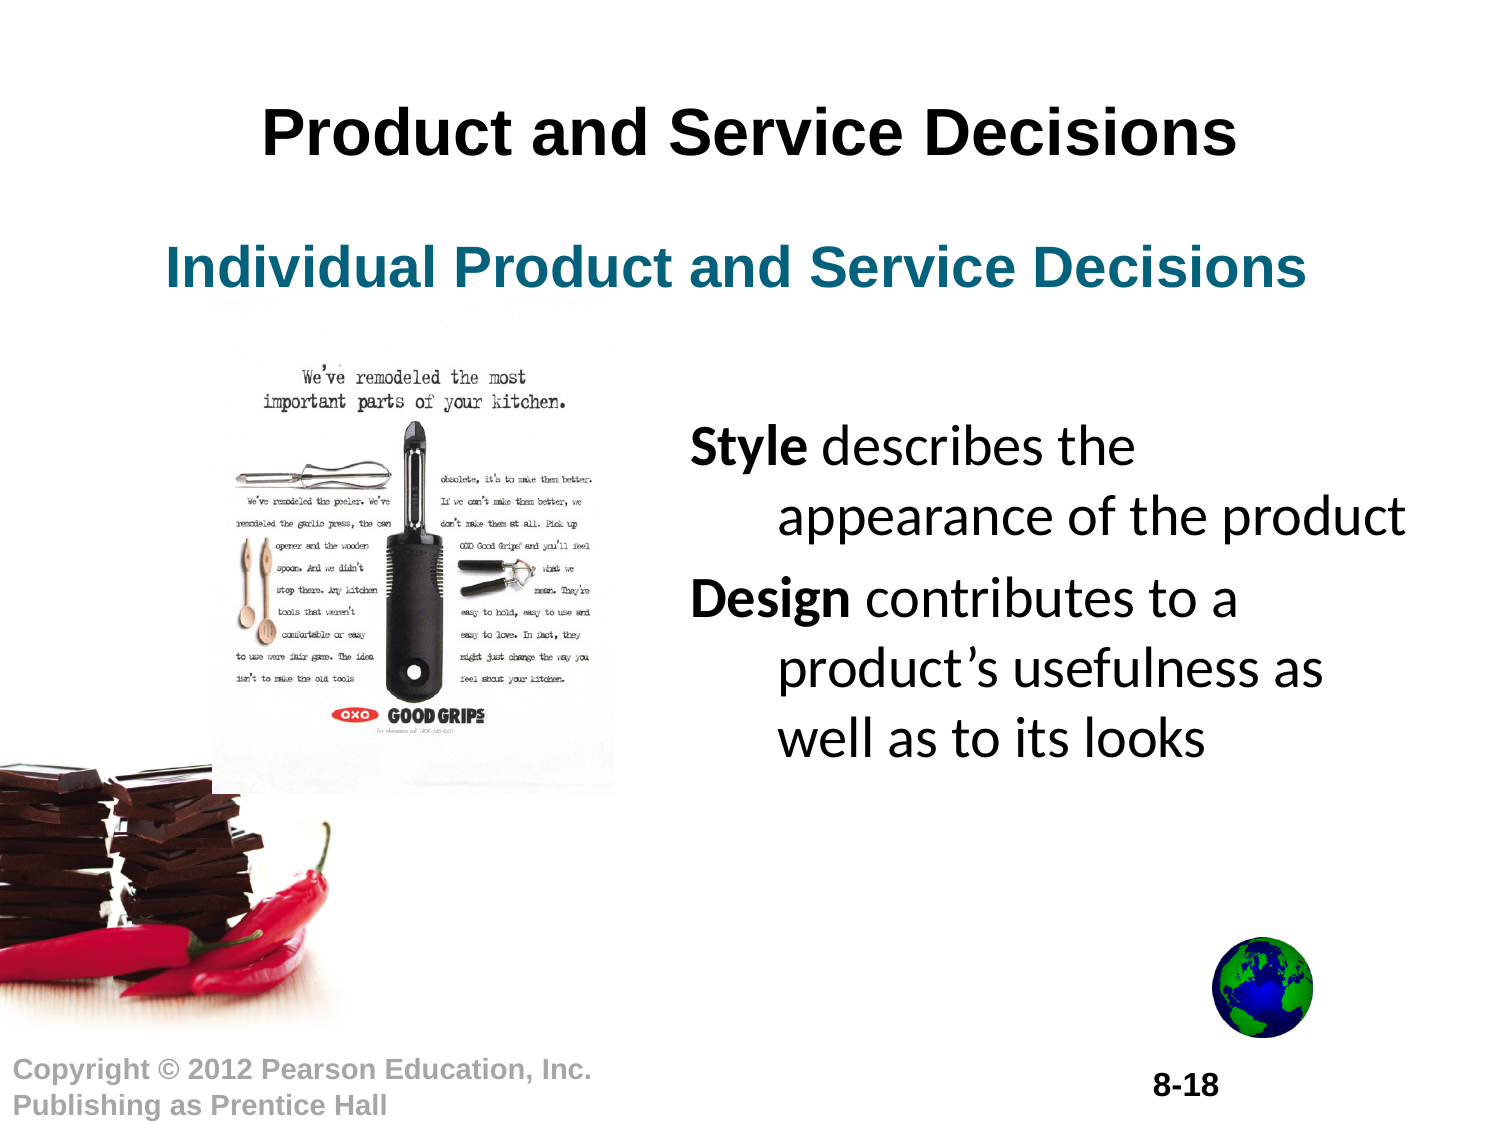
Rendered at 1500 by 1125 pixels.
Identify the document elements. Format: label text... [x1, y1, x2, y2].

picture [0, 299, 614, 1038]
picture [1212, 937, 1313, 1038]
title Product and Service Decisions [112, 37, 1388, 226]
list Style describes the appearance of the product Design contributes to a product’s usefulness as well as to its looks [674, 399, 1426, 1076]
list Individual Product and Service Decisions [149, 237, 1326, 301]
